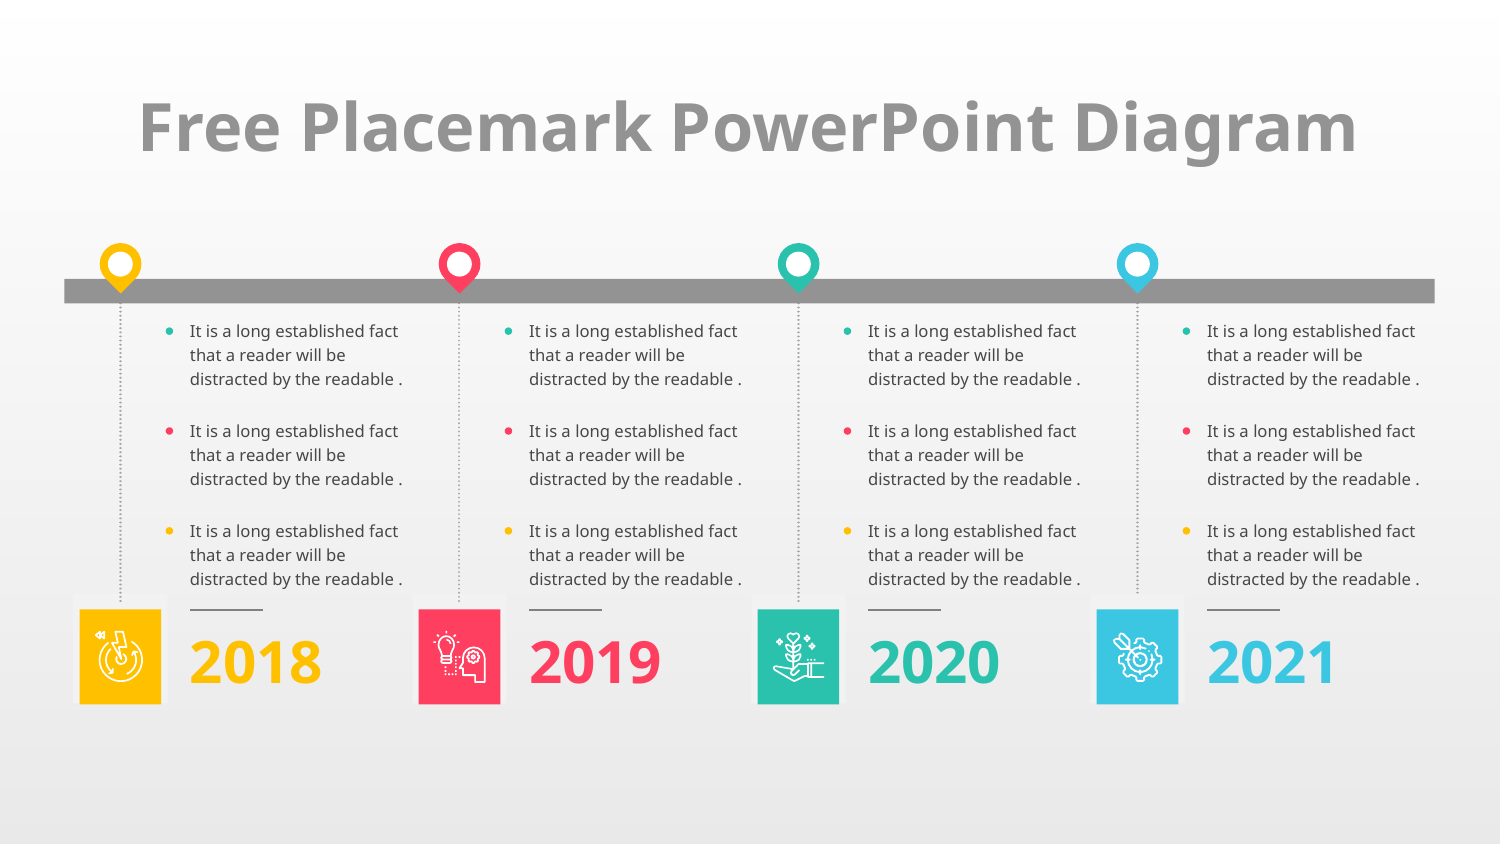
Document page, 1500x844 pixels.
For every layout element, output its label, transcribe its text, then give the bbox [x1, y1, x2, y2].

text_box It is a long established fact that a reader will be distracted by the readable . [868, 516, 1097, 589]
text_box [1090, 593, 1185, 704]
text_box It is a long established fact that a reader will be distracted by the readable . [1207, 317, 1436, 389]
text_box [1182, 527, 1191, 535]
text_box 2019 [529, 611, 751, 696]
text_box [165, 427, 174, 435]
text_box [418, 609, 501, 705]
text_box [843, 327, 852, 335]
text_box It is a long established fact that a reader will be distracted by the readable . [190, 317, 419, 389]
text_box [1096, 609, 1179, 705]
text_box [165, 527, 174, 535]
text_box [79, 609, 162, 705]
text_box [504, 327, 513, 335]
text_box It is a long established fact that a reader will be distracted by the readable . [868, 416, 1097, 489]
text_box [1182, 327, 1191, 335]
text_box 2021 [1207, 611, 1435, 696]
text_box 2020 [868, 611, 1090, 696]
text_box [0, 0, 1500, 844]
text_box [777, 242, 820, 285]
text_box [1116, 242, 1159, 285]
text_box [165, 327, 174, 335]
text_box It is a long established fact that a reader will be distracted by the readable . [529, 416, 758, 489]
text_box [64, 278, 1435, 304]
text_box [504, 527, 513, 535]
text_box [412, 593, 507, 704]
text_box [73, 593, 168, 704]
text_box It is a long established fact that a reader will be distracted by the readable . [190, 416, 419, 489]
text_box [433, 630, 486, 684]
text_box It is a long established fact that a reader will be distracted by the readable . [1207, 416, 1436, 489]
title Free Placemark PowerPoint Diagram [62, 84, 1436, 166]
text_box [1182, 427, 1191, 435]
text_box [843, 427, 852, 435]
text_box It is a long established fact that a reader will be distracted by the readable . [1207, 516, 1436, 589]
text_box It is a long established fact that a reader will be distracted by the readable . [190, 516, 419, 589]
text_box [843, 527, 852, 535]
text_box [772, 631, 825, 683]
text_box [94, 630, 147, 684]
text_box 2018 [190, 611, 412, 696]
text_box [757, 609, 840, 705]
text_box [99, 242, 142, 285]
text_box It is a long established fact that a reader will be distracted by the readable . [529, 516, 758, 589]
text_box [1112, 631, 1163, 683]
text_box It is a long established fact that a reader will be distracted by the readable . [868, 317, 1097, 389]
text_box [504, 427, 513, 435]
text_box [438, 242, 481, 285]
text_box It is a long established fact that a reader will be distracted by the readable . [529, 317, 758, 389]
text_box [751, 593, 846, 704]
